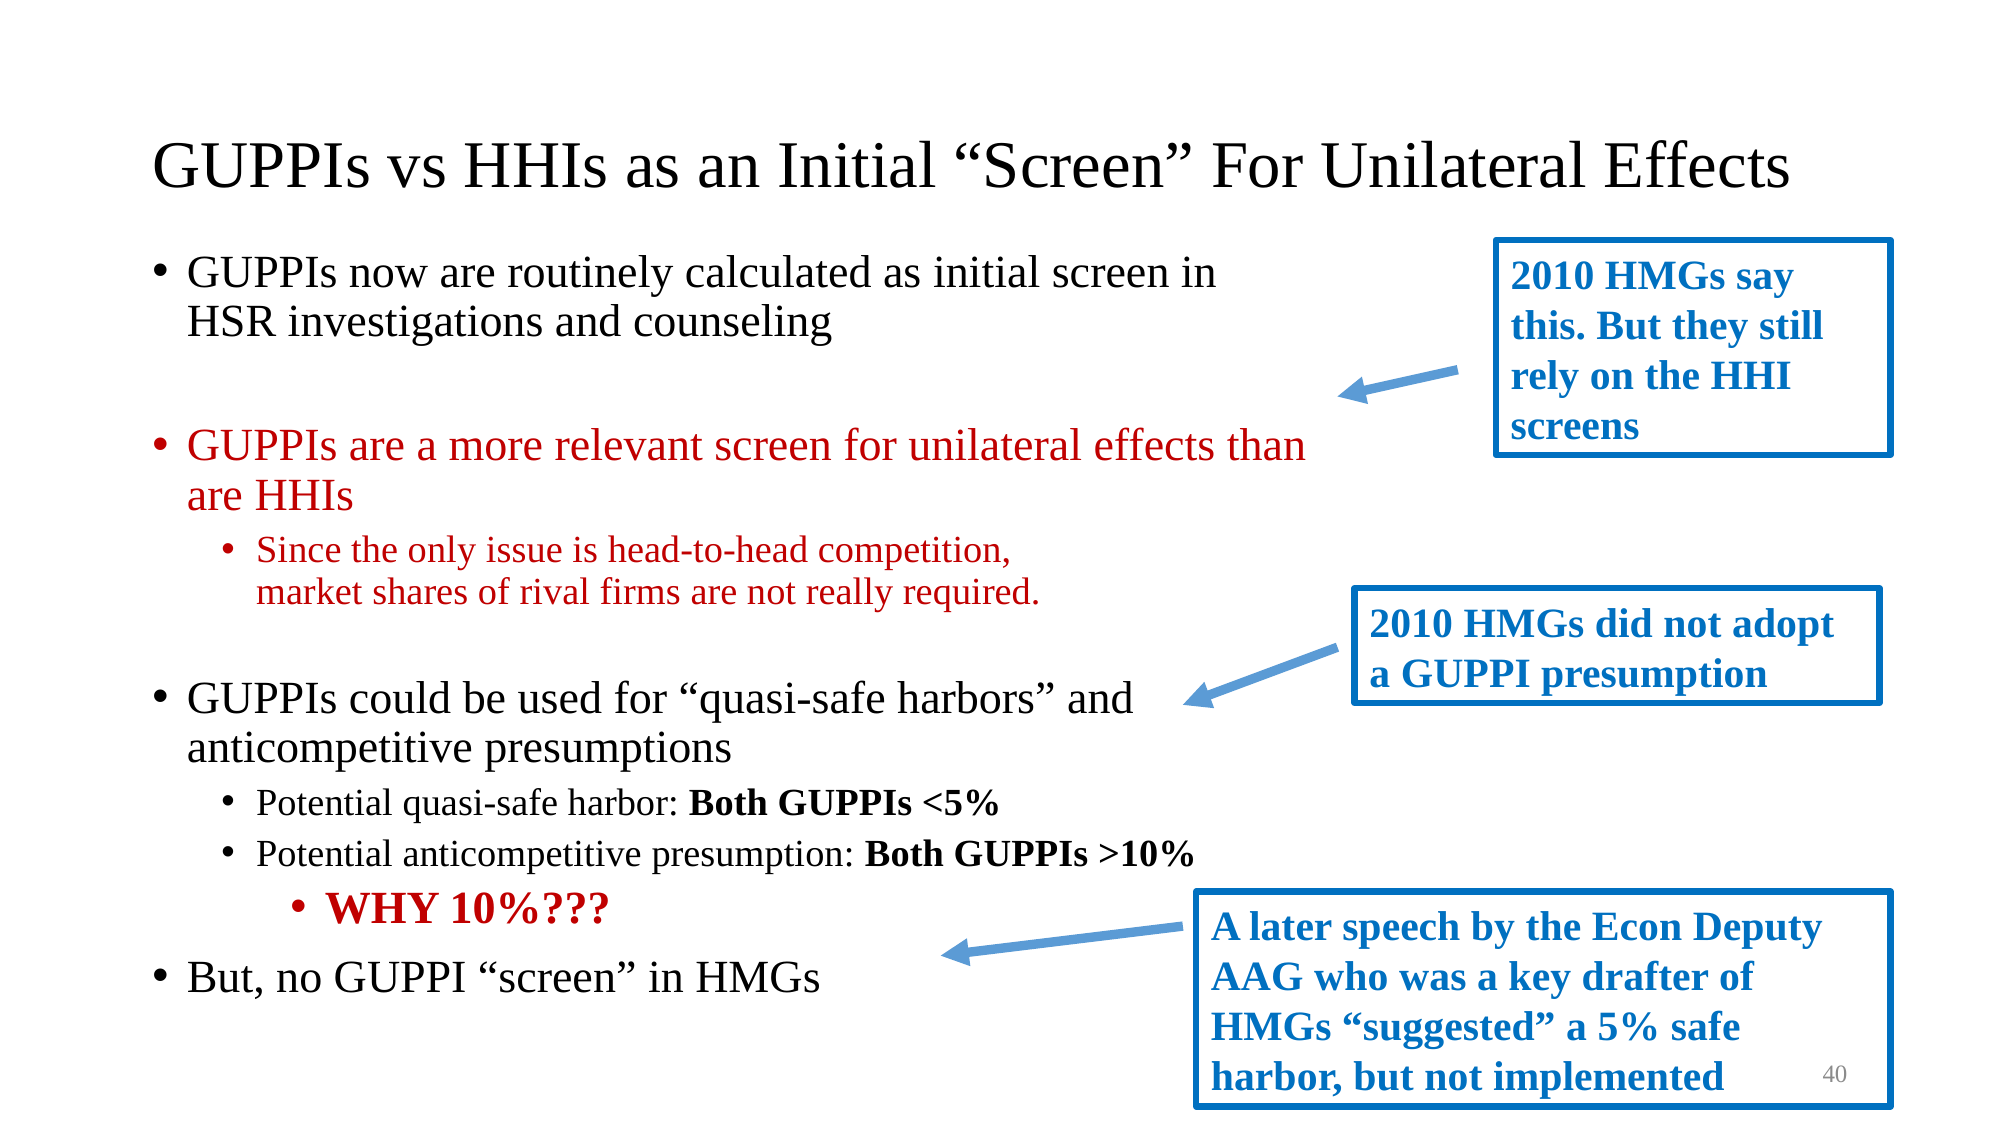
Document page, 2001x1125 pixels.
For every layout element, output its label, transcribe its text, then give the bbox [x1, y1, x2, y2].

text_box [940, 926, 1183, 956]
text_box 2010 HMGs did not adopt a GUPPI presumption [1354, 588, 1880, 703]
text_box A later speech by the Econ Deputy AAG who was a key drafter of HMGs “suggested” a 5% safe harbor, but not implemented [1196, 891, 1891, 1107]
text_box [1337, 369, 1458, 397]
list GUPPIs now are routinely calculated as initial screen in HSR investigations and counseling GUPPIs are a more relevant screen for unilateral effects than are HHIs Since the only issue is head-to-head competition, market shares of rival firms are not really required. GUPPIs could be used for “quasi-safe harbors” and anticompetitive presumptions Potential quasi-safe harbor: Both GUPPIs <5% Potential anticompetitive presumption: Both GUPPIs >10% WHY 10%??? But, no GUPPI “screen” in HMGs [137, 240, 1354, 1014]
text_box 2010 HMGs say this. But they still rely on the HHI screens [1495, 240, 1891, 455]
title GUPPIs vs HHIs as an Initial “Screen” For Unilateral Effects [137, 56, 1863, 275]
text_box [1182, 647, 1338, 705]
